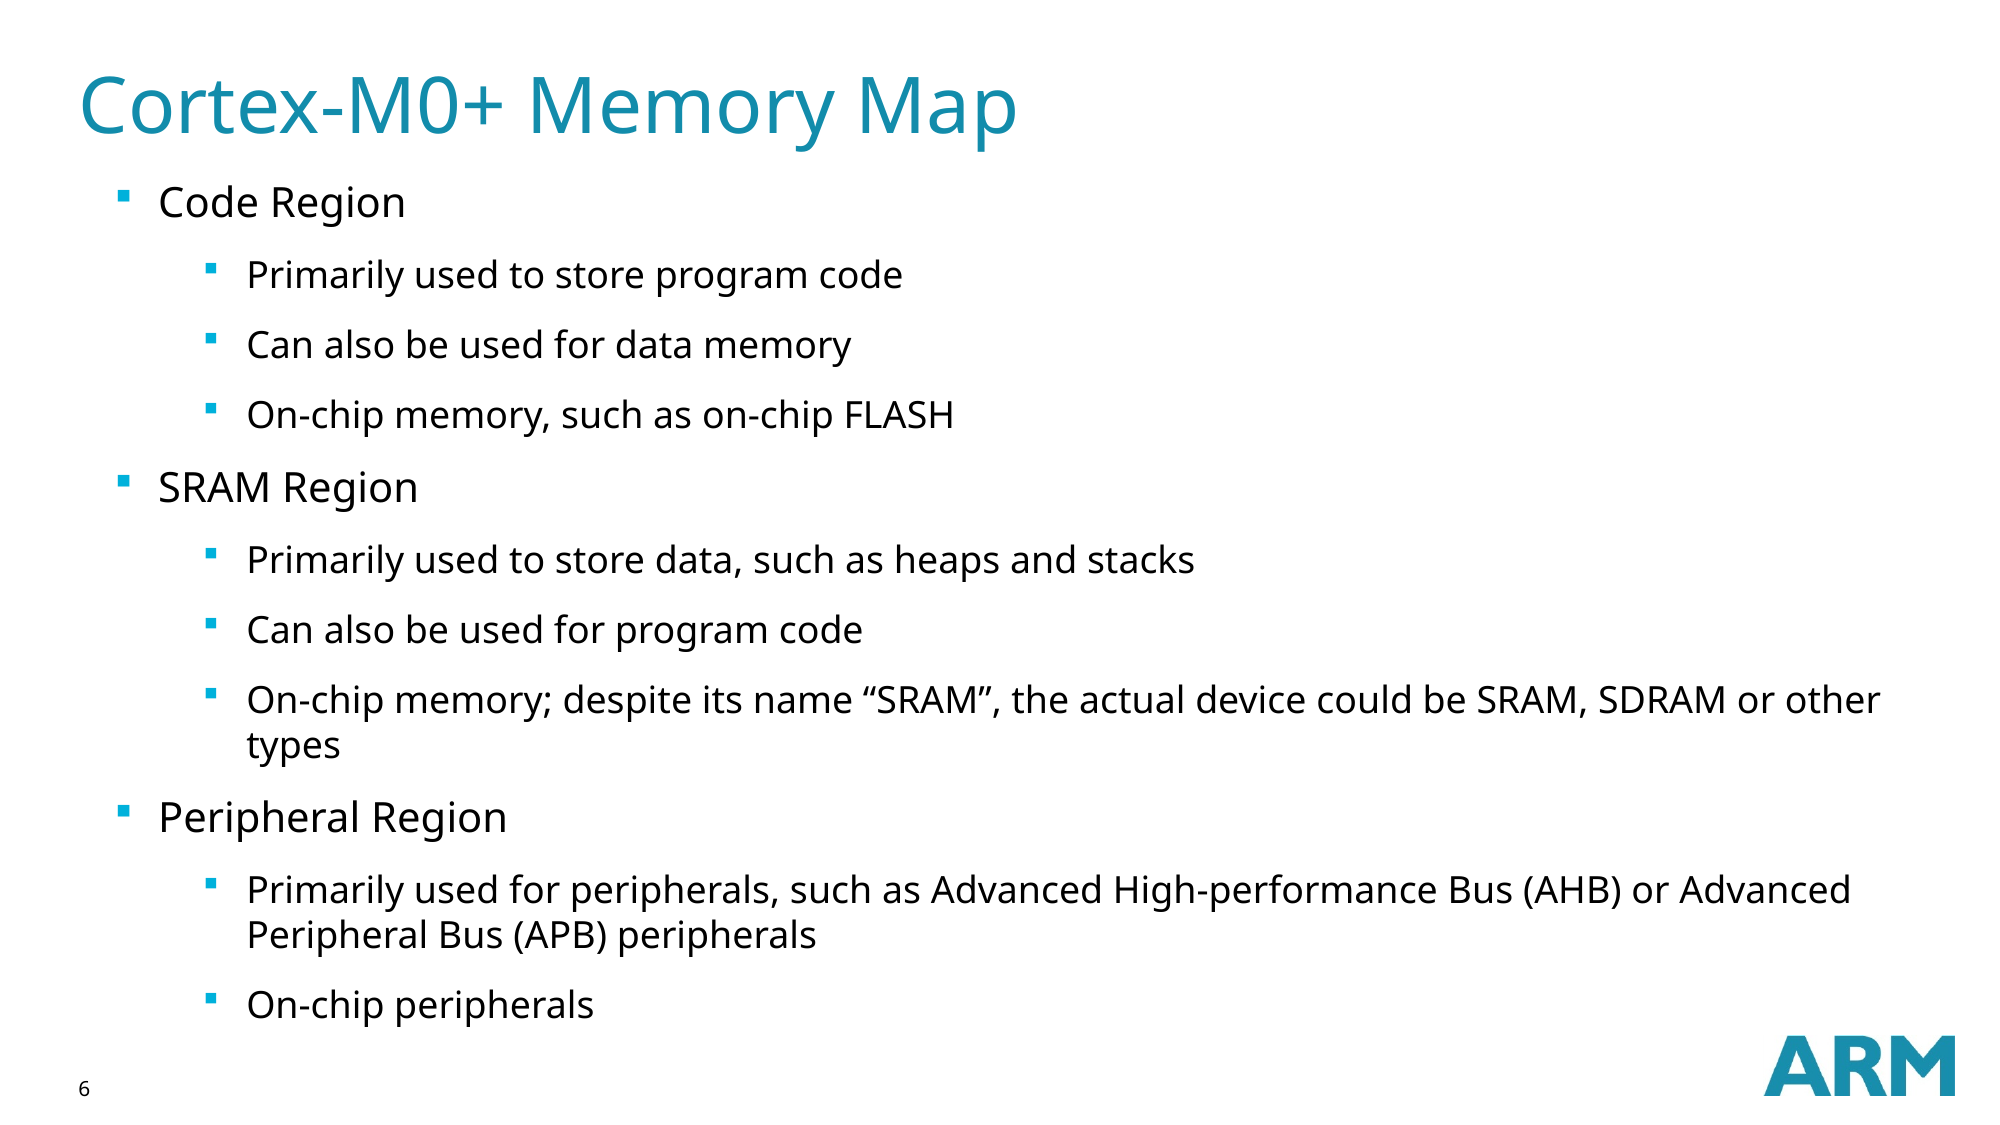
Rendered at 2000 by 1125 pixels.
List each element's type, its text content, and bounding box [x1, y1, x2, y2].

list Code Region Primarily used to store program code Can also be used for data memory On-chip memory, such as on-chip FLASH SRAM Region Primarily used to store data, such as heaps and stacks Can also be used for program code On-chip memory; despite its name “SRAM”, the actual device could be SRAM, SDRAM or other types Peripheral Region Primarily used for peripherals, such as Advanced High-performance Bus (AHB) or Advanced Peripheral Bus (APB) peripherals On-chip peripherals [114, 175, 1903, 975]
title Cortex-M0+ Memory Map [78, 55, 1910, 150]
picture [1763, 1035, 1955, 1096]
